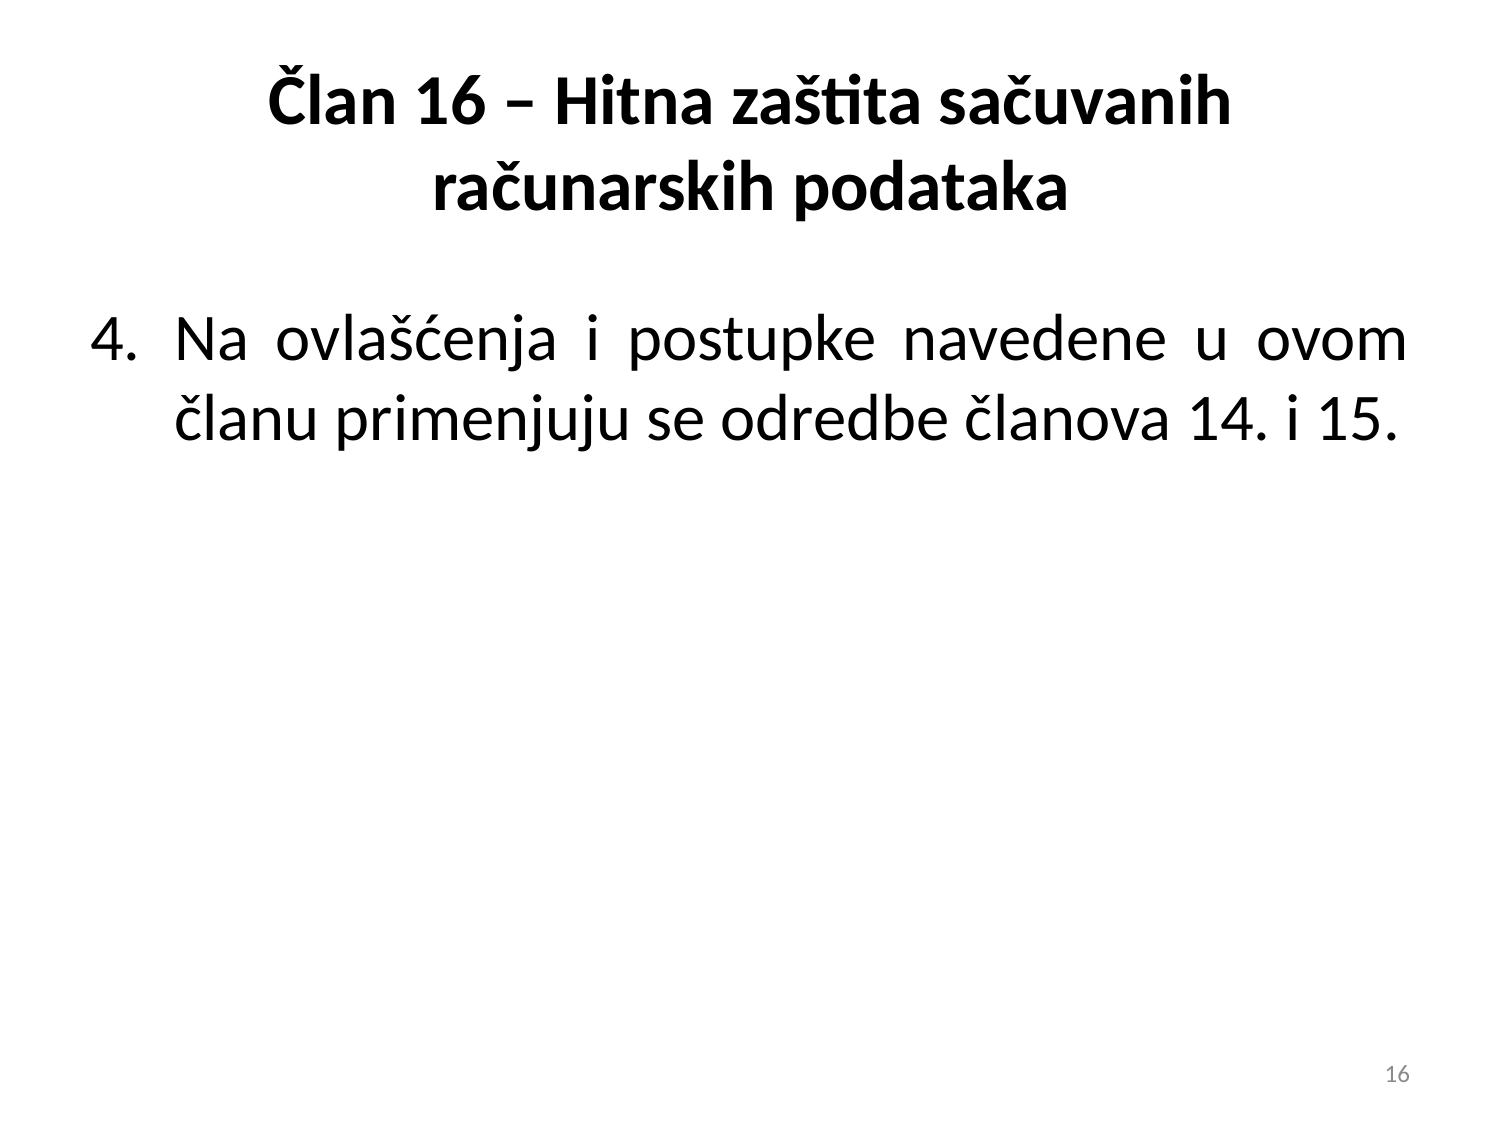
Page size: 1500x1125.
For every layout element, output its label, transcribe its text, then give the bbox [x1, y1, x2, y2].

list Na ovlašćenja i postupke navedene u ovom članu primenjuju se odredbe članova 14. i 15. [74, 286, 1426, 1030]
slide_number 16 [1074, 1042, 1425, 1103]
title Član 16 – Hitna zaštita sačuvanih računarskih podataka [76, 44, 1426, 232]
